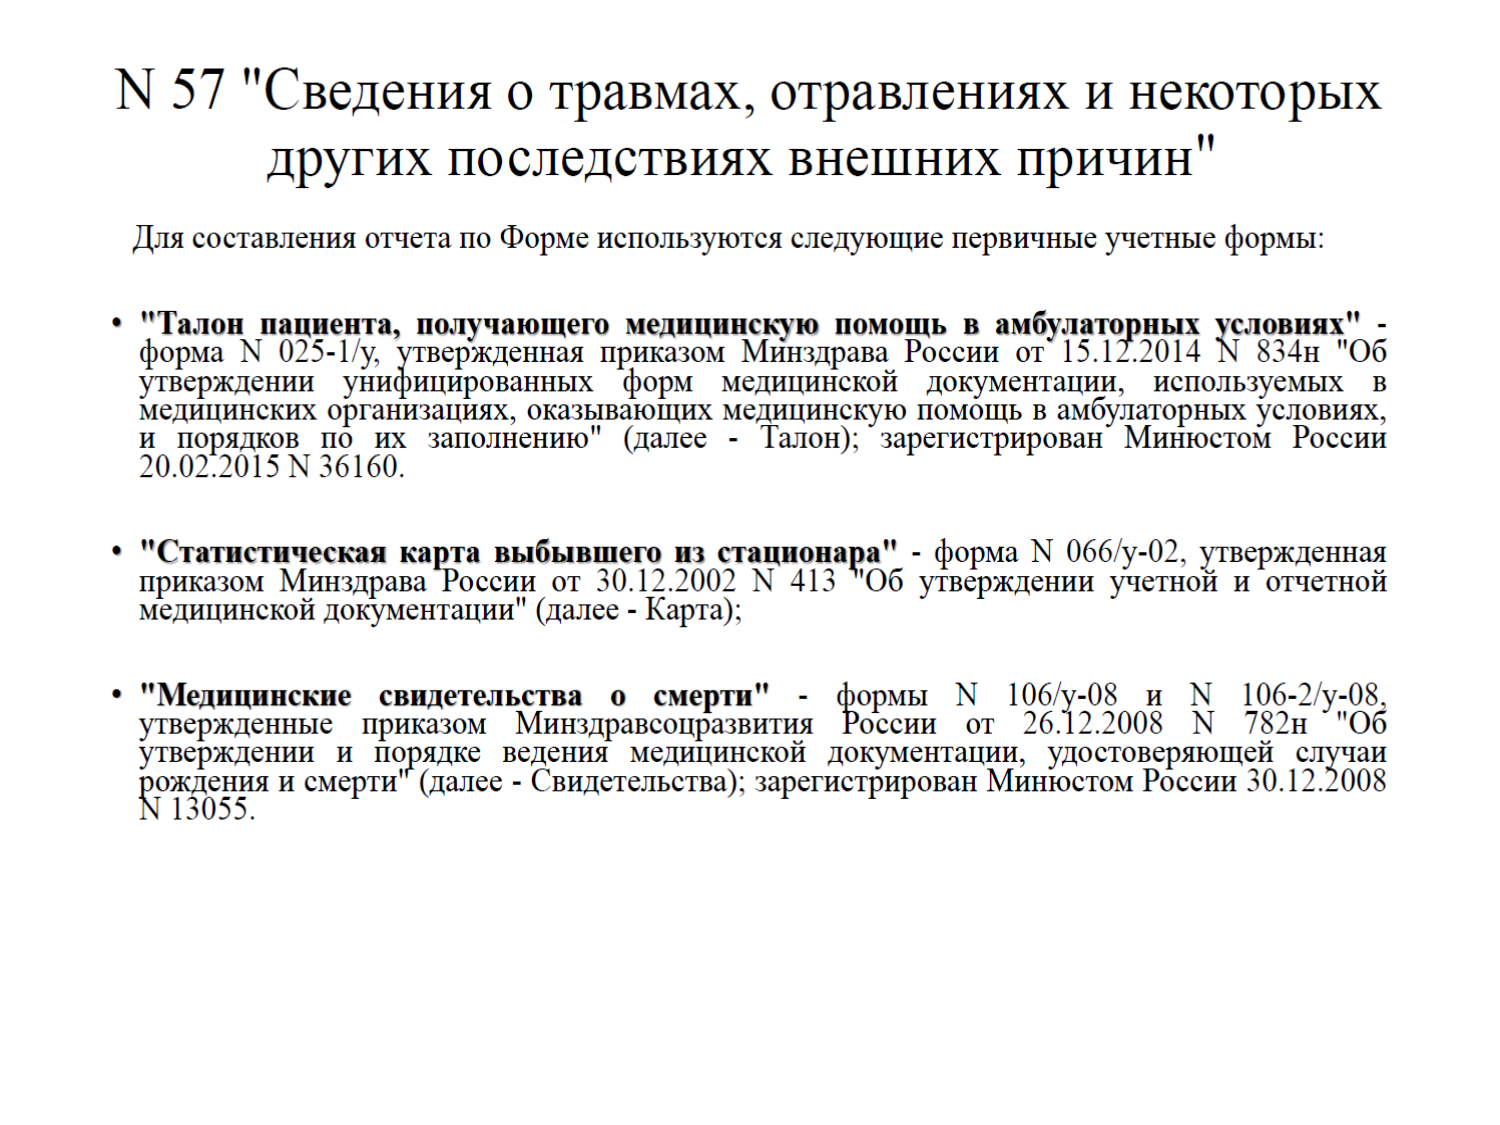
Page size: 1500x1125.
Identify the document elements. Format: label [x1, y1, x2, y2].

list [0, 0, 1500, 912]
